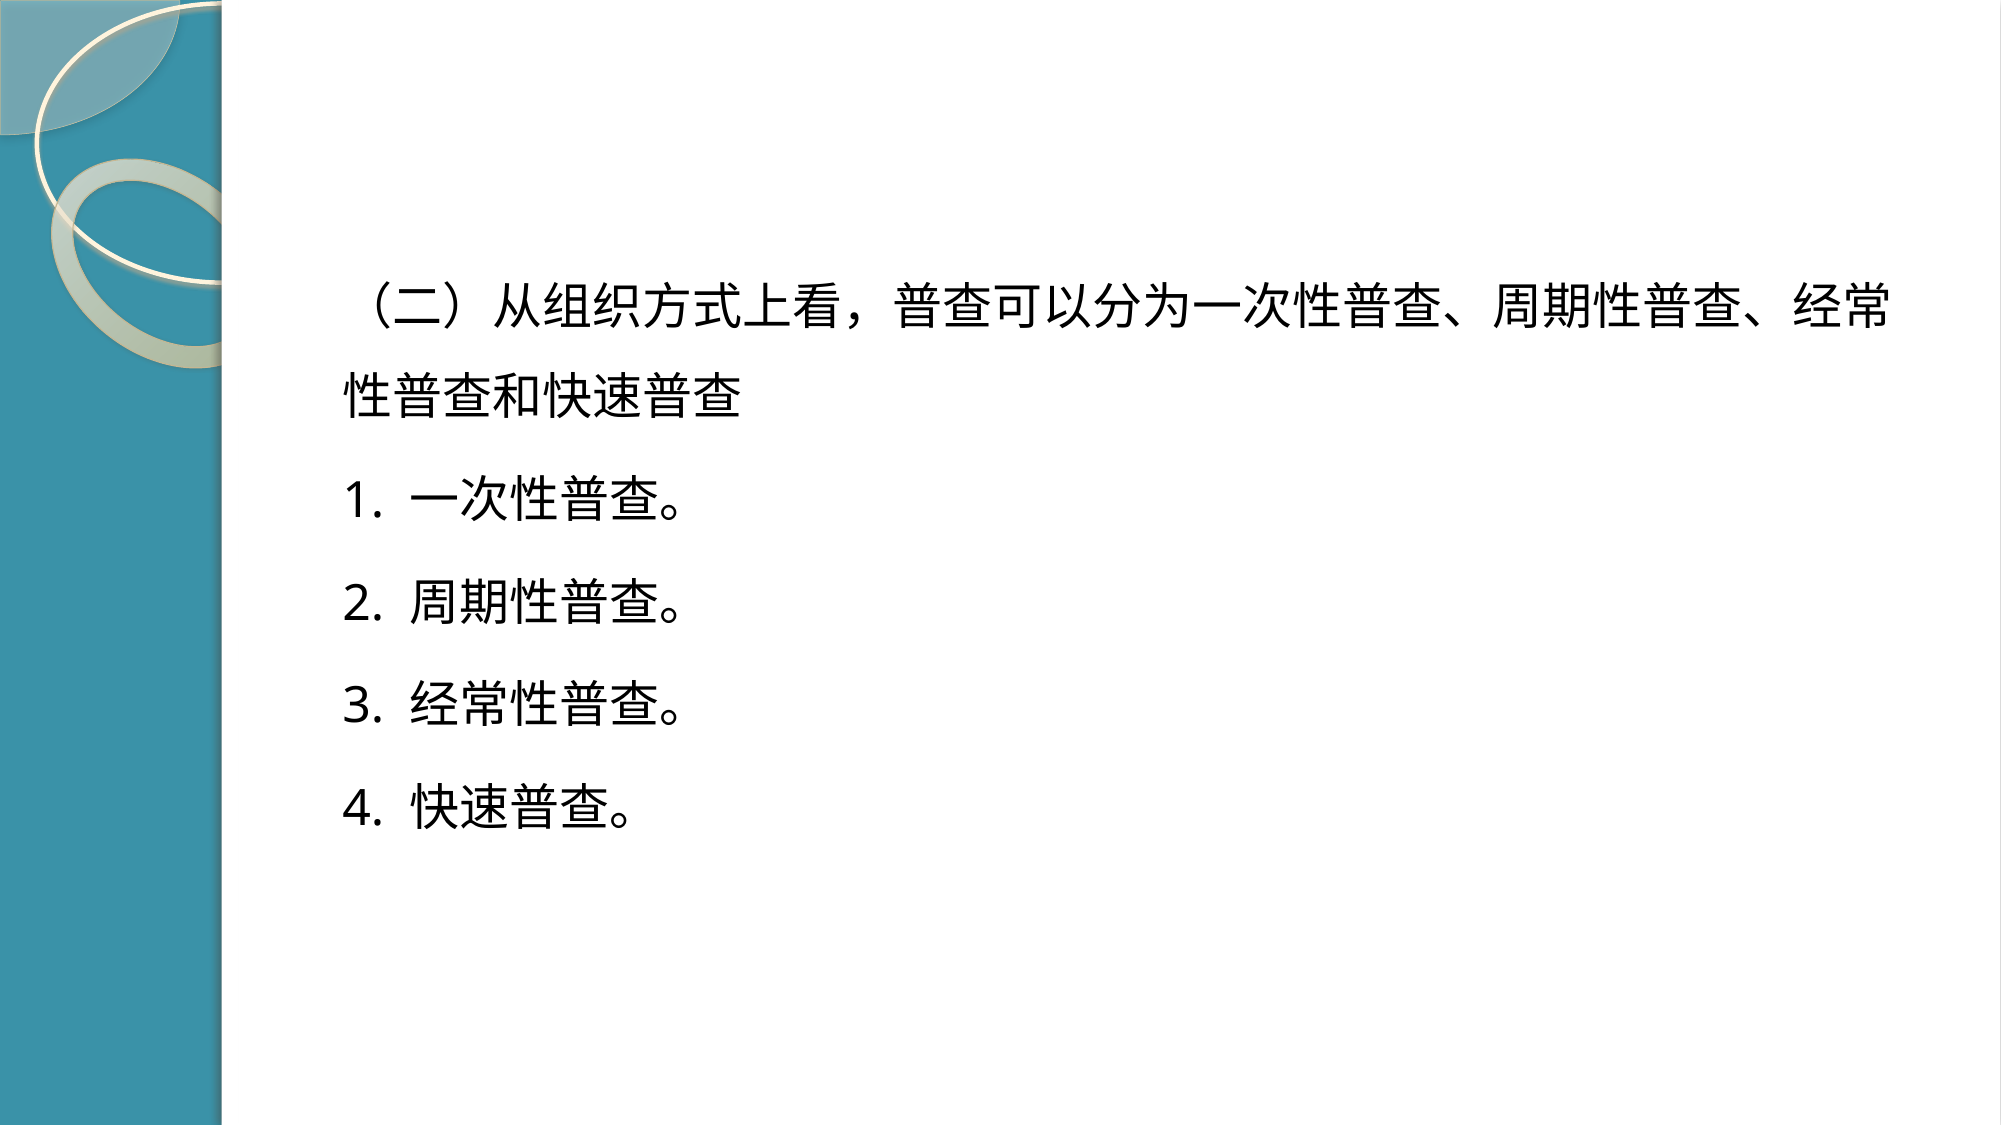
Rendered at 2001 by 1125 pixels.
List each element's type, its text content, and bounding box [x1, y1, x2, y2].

list （二）从组织方式上看，普查可以分为一次性普查、周期性普查、经常性普查和快速普查 1. 一次性普查。 2. 周期性普查。 3. 经常性普查。 4. 快速普查。 [313, 237, 1954, 1025]
